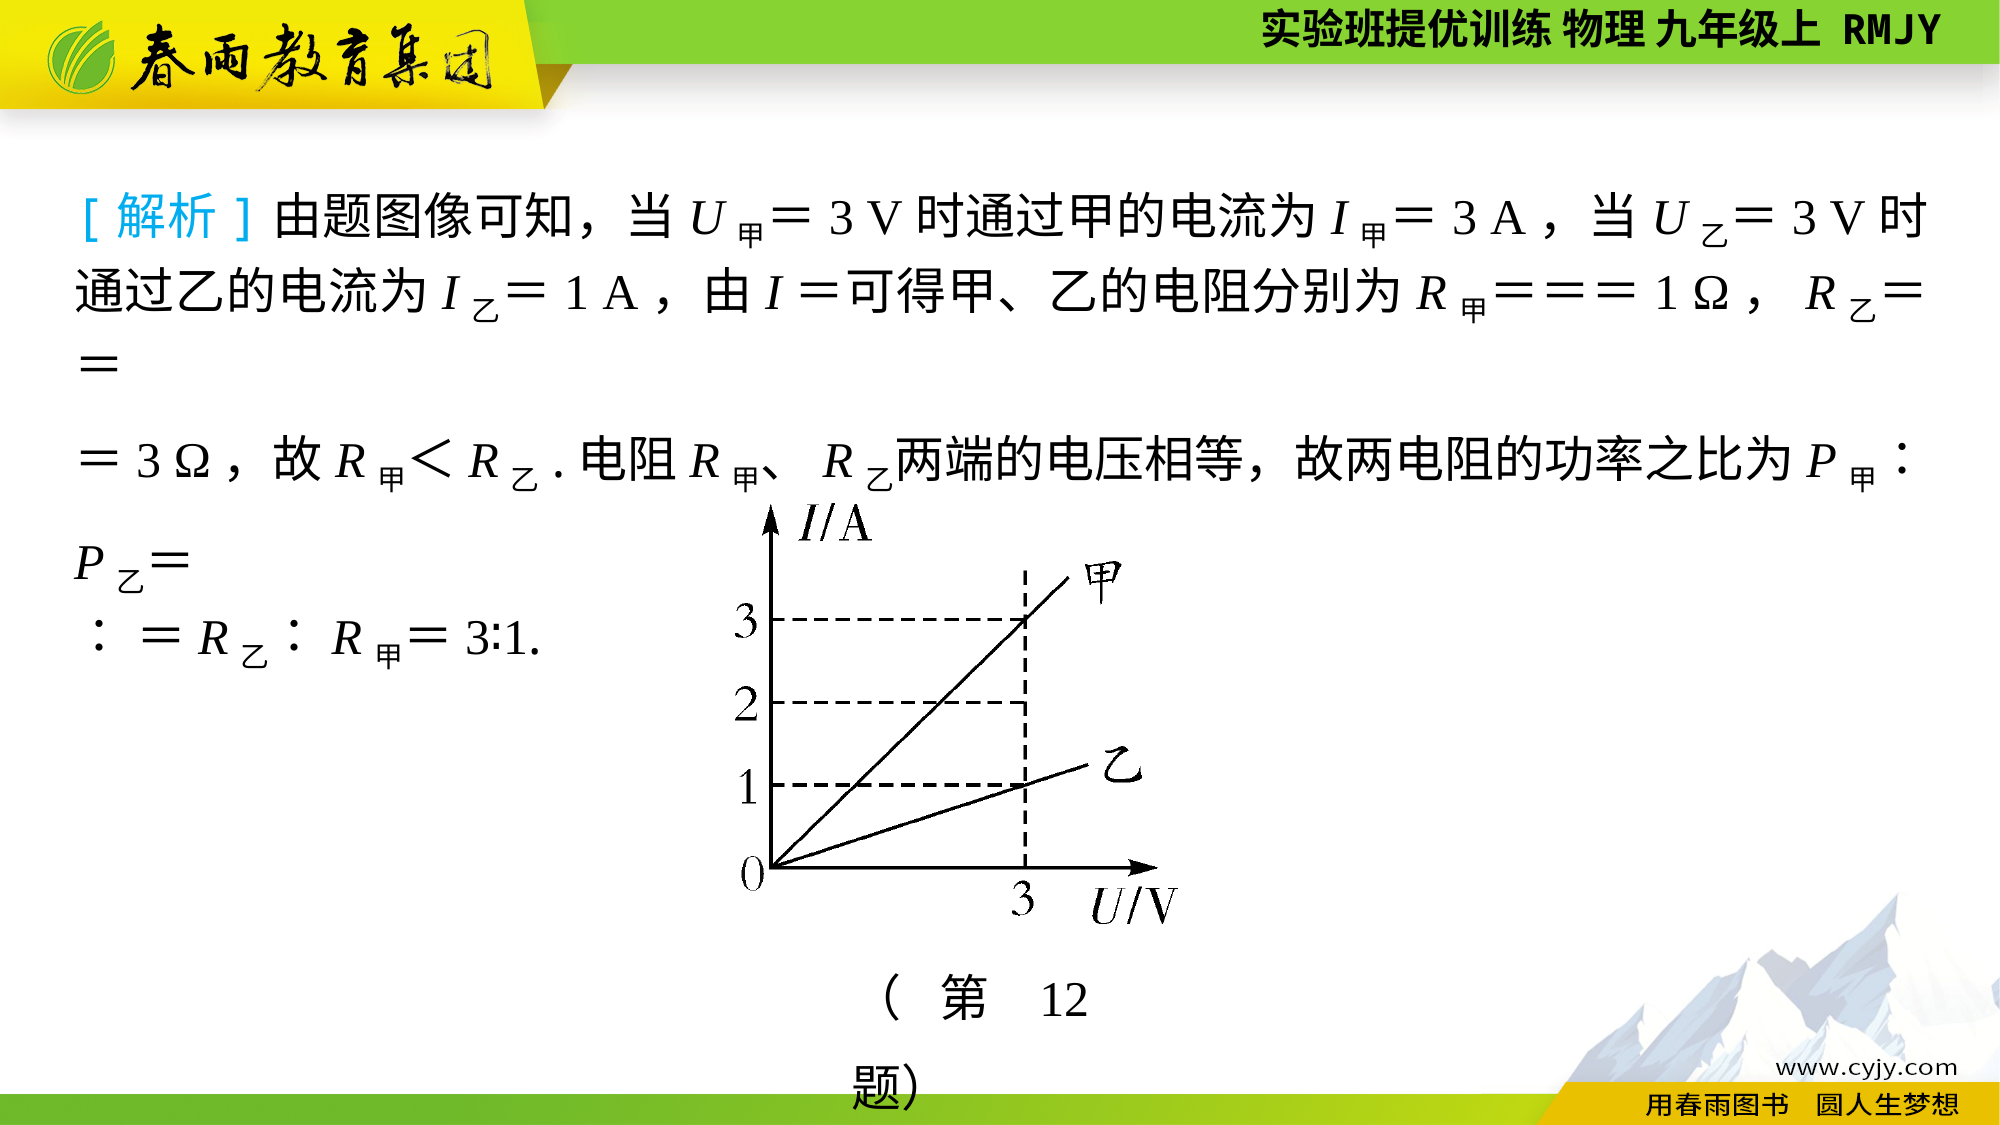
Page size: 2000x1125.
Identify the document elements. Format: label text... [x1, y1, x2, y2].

picture [0, 0, 2000, 1125]
text_box （第12题） [836, 932, 1117, 1034]
